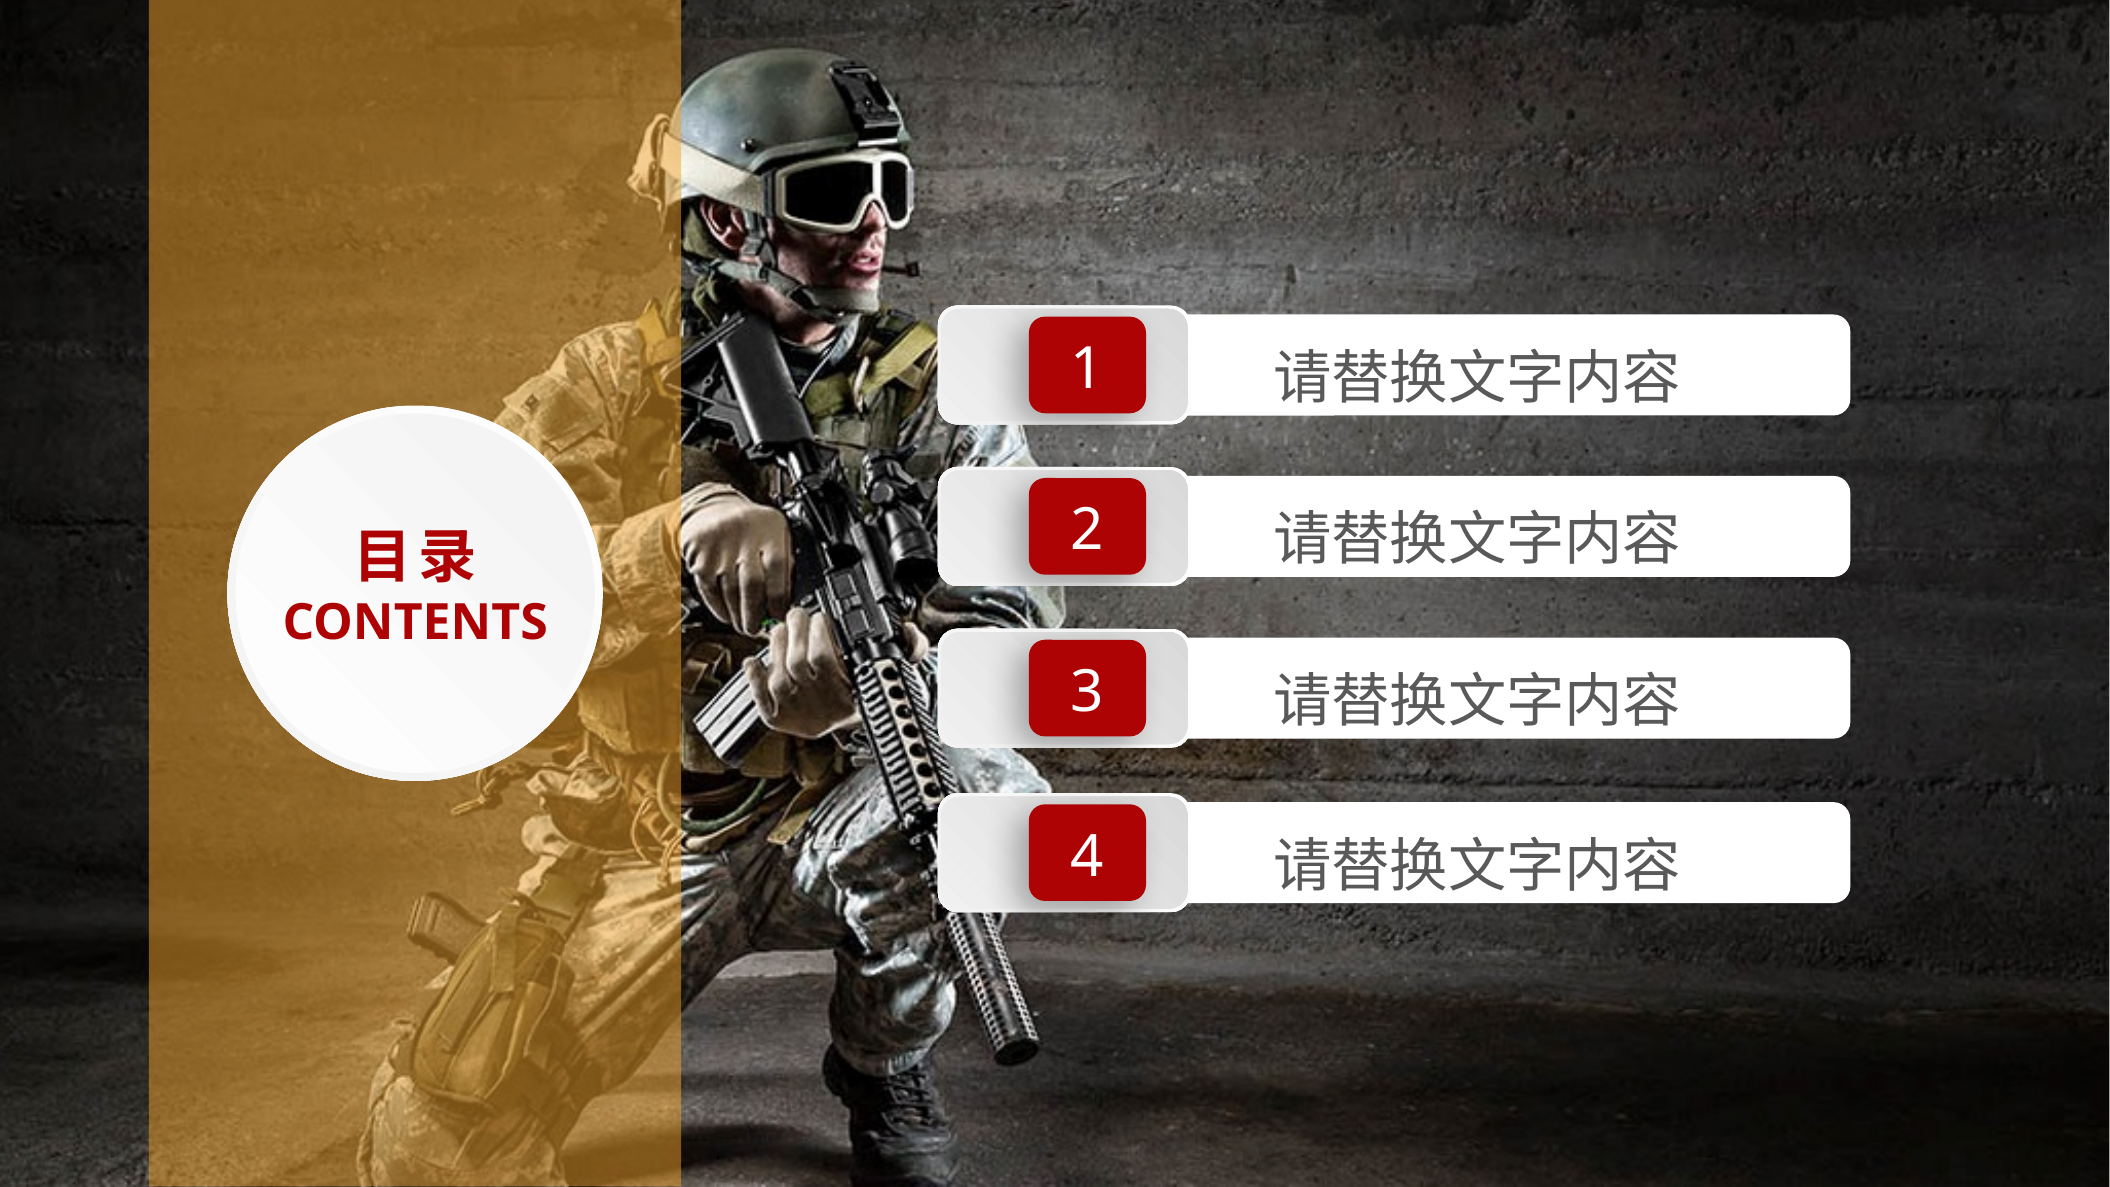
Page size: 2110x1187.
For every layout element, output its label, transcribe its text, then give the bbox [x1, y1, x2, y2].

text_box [937, 628, 1191, 748]
text_box [0, 0, 148, 1187]
text_box 请替换文字内容 [1258, 806, 1697, 905]
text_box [227, 405, 603, 781]
text_box [148, 0, 682, 1187]
text_box [1191, 474, 1852, 579]
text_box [937, 466, 1191, 586]
text_box 请替换文字内容 [1258, 641, 1697, 741]
text_box [1191, 636, 1852, 740]
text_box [937, 793, 1191, 913]
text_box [937, 305, 1191, 425]
text_box [1191, 801, 1852, 905]
text_box 请替换文字内容 [1258, 480, 1697, 579]
text_box [1191, 313, 1852, 417]
text_box [682, 0, 2110, 1187]
text_box 请替换文字内容 [1258, 318, 1697, 418]
